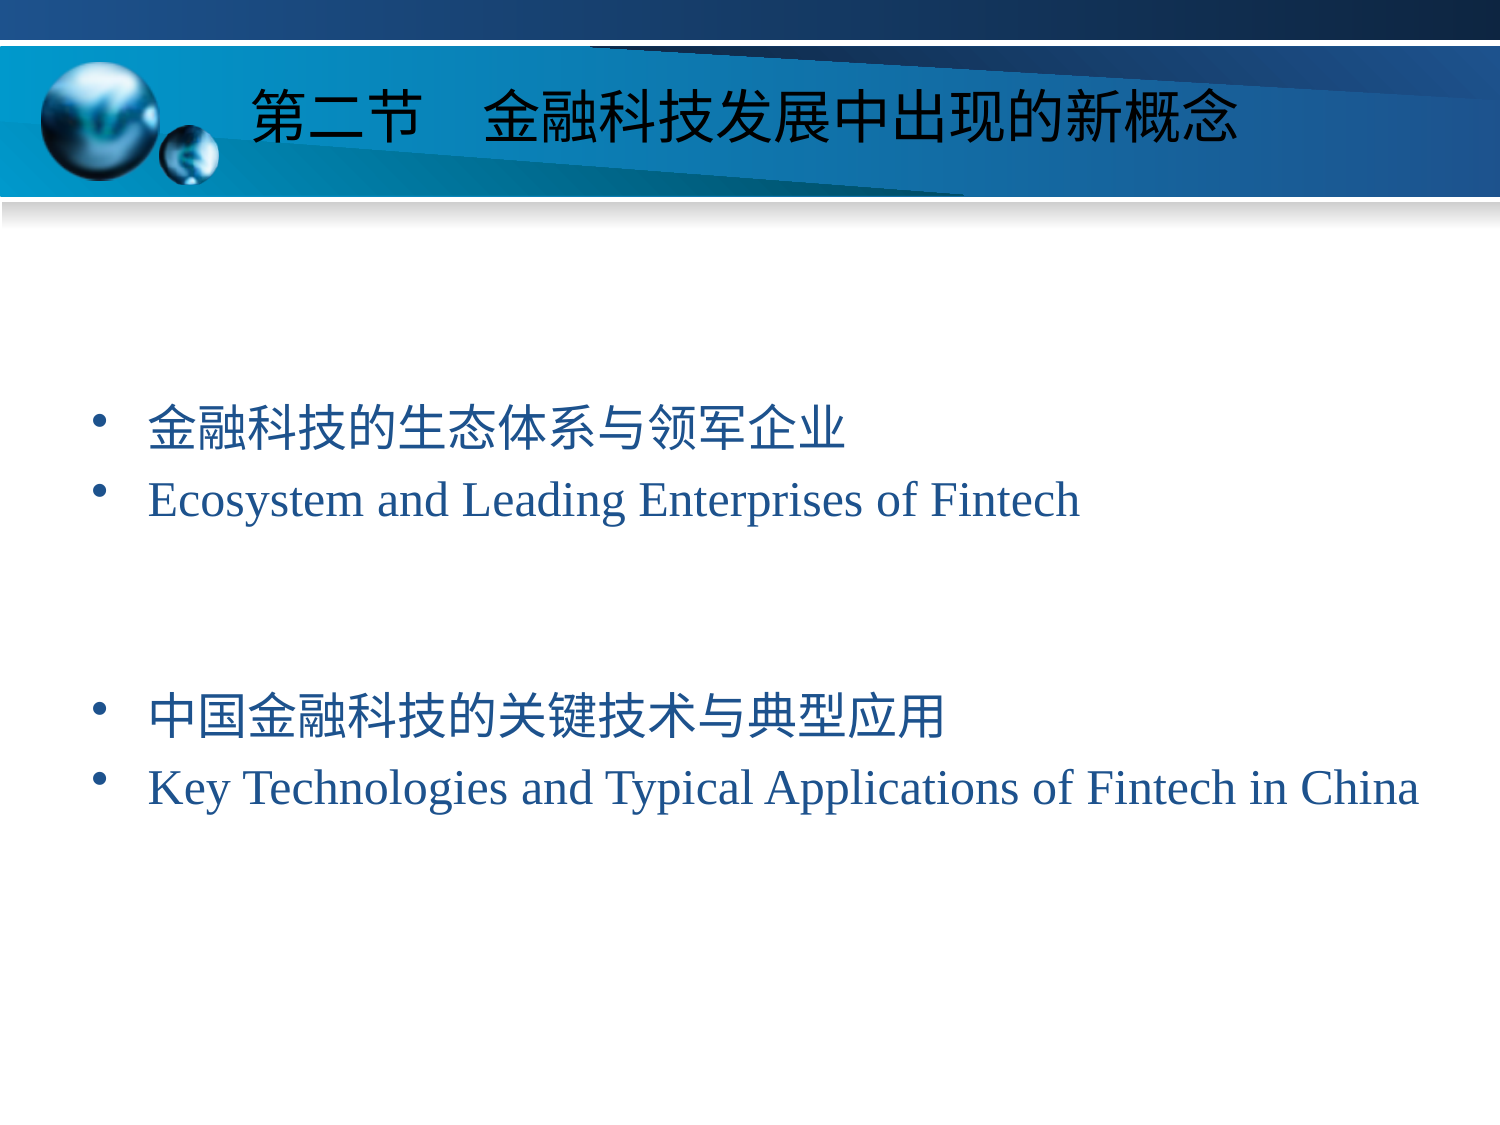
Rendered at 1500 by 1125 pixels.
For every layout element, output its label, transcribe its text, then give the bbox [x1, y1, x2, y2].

title 第二节 金融科技发展中出现的新概念 [234, 43, 1426, 187]
picture [160, 126, 218, 184]
text_box 中国金融科技的关键技术与典型应用 Key Technologies and Typical Applications of Fintech in China [76, 676, 1447, 822]
text_box 金融科技的生态体系与领军企业 Ecosystem and Leading Enterprises of Fintech [76, 389, 1459, 534]
picture [42, 63, 159, 180]
